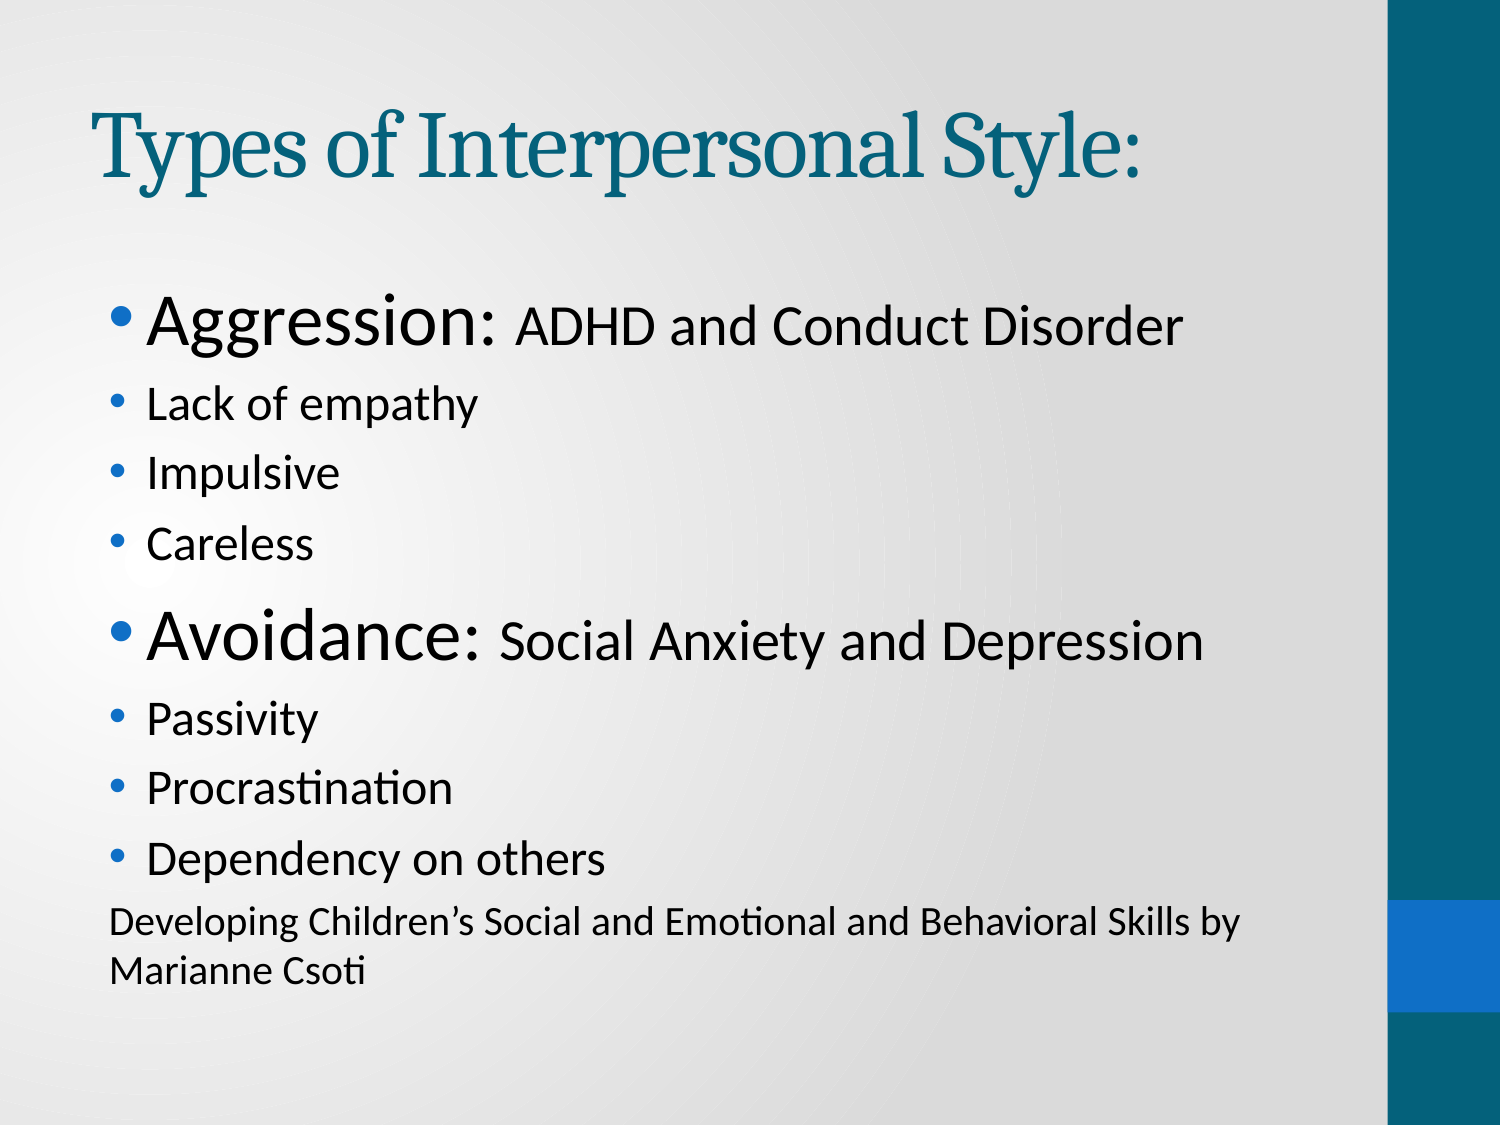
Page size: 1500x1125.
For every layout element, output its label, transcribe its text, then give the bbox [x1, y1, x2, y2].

list Aggression: ADHD and Conduct Disorder Lack of empathy Impulsive Careless Avoidance: Social Anxiety and Depression Passivity Procrastination Dependency on others Developing Children’s Social and Emotional and Behavioral Skills by Marianne Csoti [75, 262, 1325, 1050]
title Types of Interpersonal Style: [75, 45, 1325, 233]
